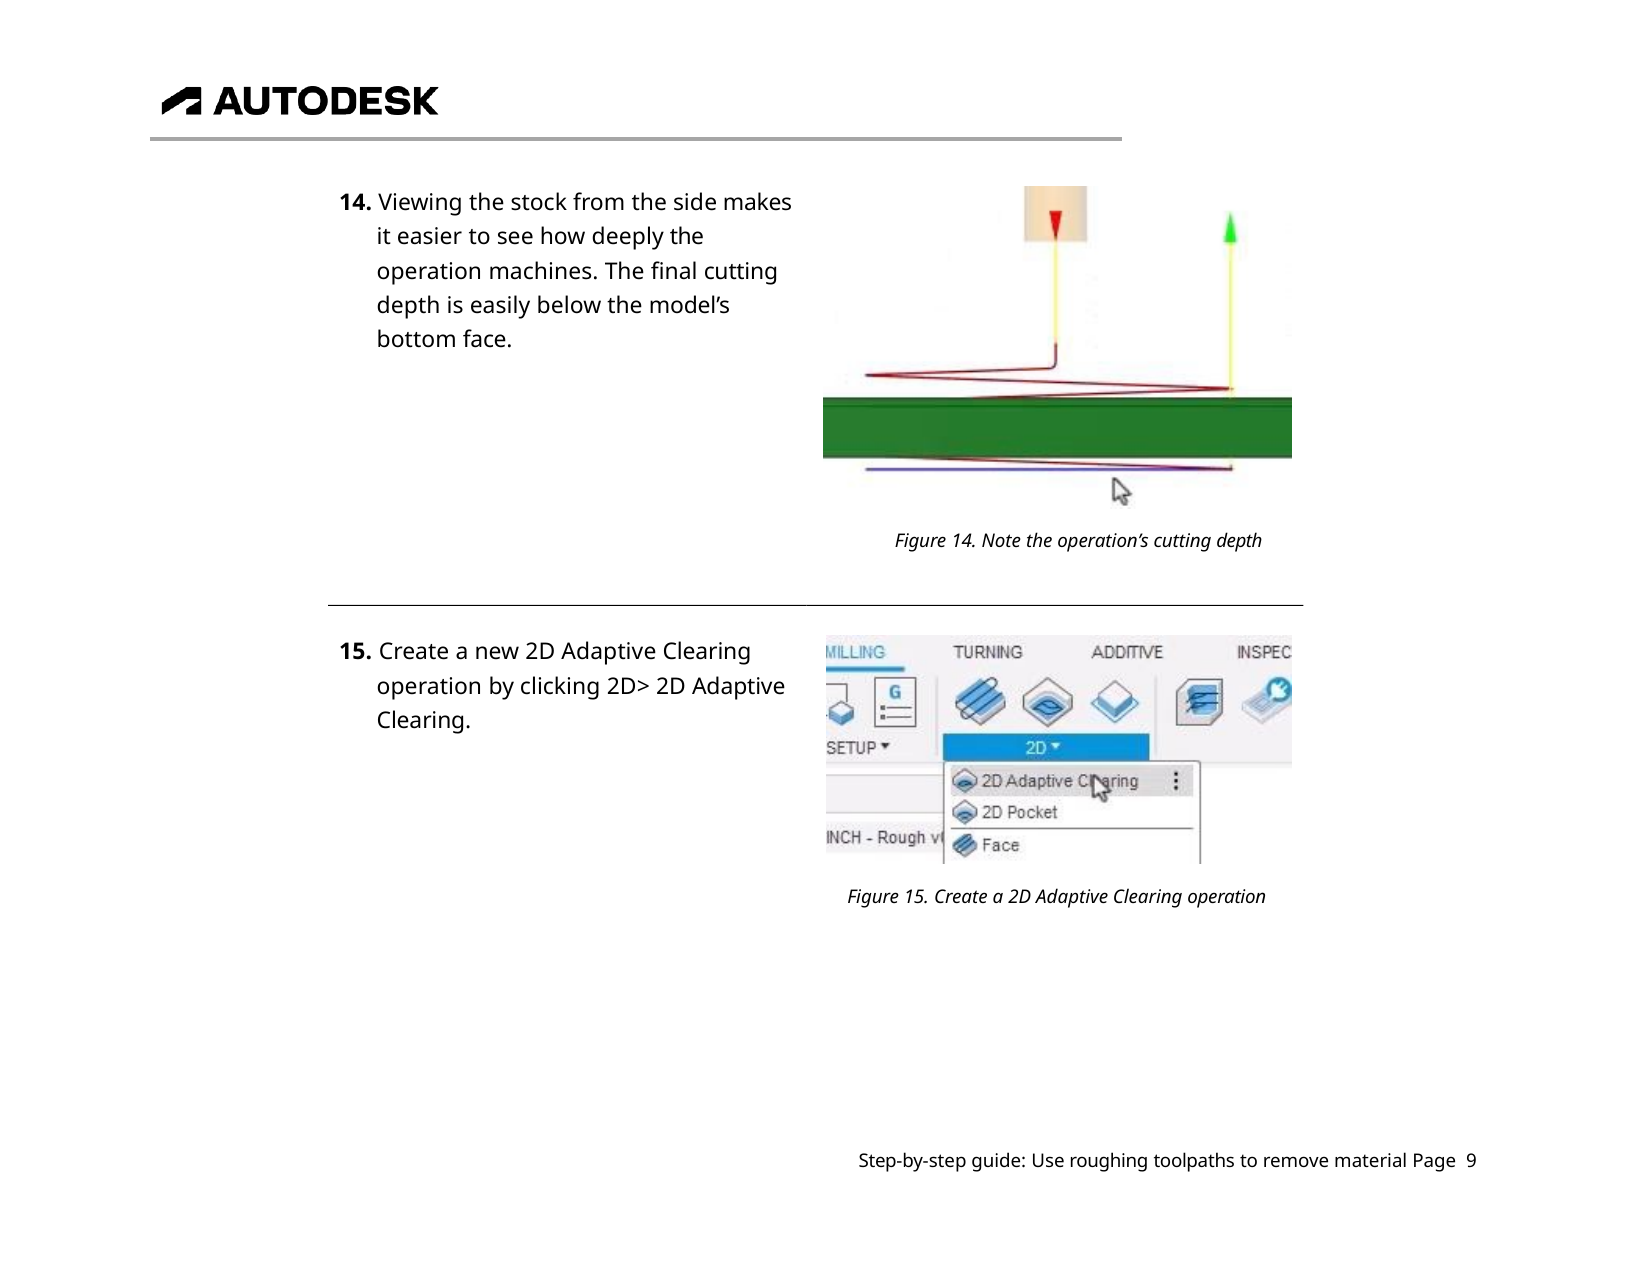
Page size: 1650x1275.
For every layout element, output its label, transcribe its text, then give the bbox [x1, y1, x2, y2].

picture [825, 635, 1292, 865]
text_box 14. Viewing the stock from the side makes it easier to see how deeply the operation machines. The final cutting depth is easily below the model’s bottom face. [337, 178, 796, 353]
picture [161, 86, 439, 115]
text_box Figure 15. Create a 2D Adaptive Clearing operation [845, 882, 1294, 907]
slide_number Step-by-step guide: Use roughing toolpaths to remove material Page 10 [856, 1145, 1509, 1275]
picture [822, 186, 1292, 509]
text_box 15. Create a new 2D Adaptive Clearing operation by clicking 2D> 2D Adaptive Clearing. [337, 627, 788, 734]
text_box Figure 14. Note the operation’s cutting depth [892, 526, 1294, 552]
